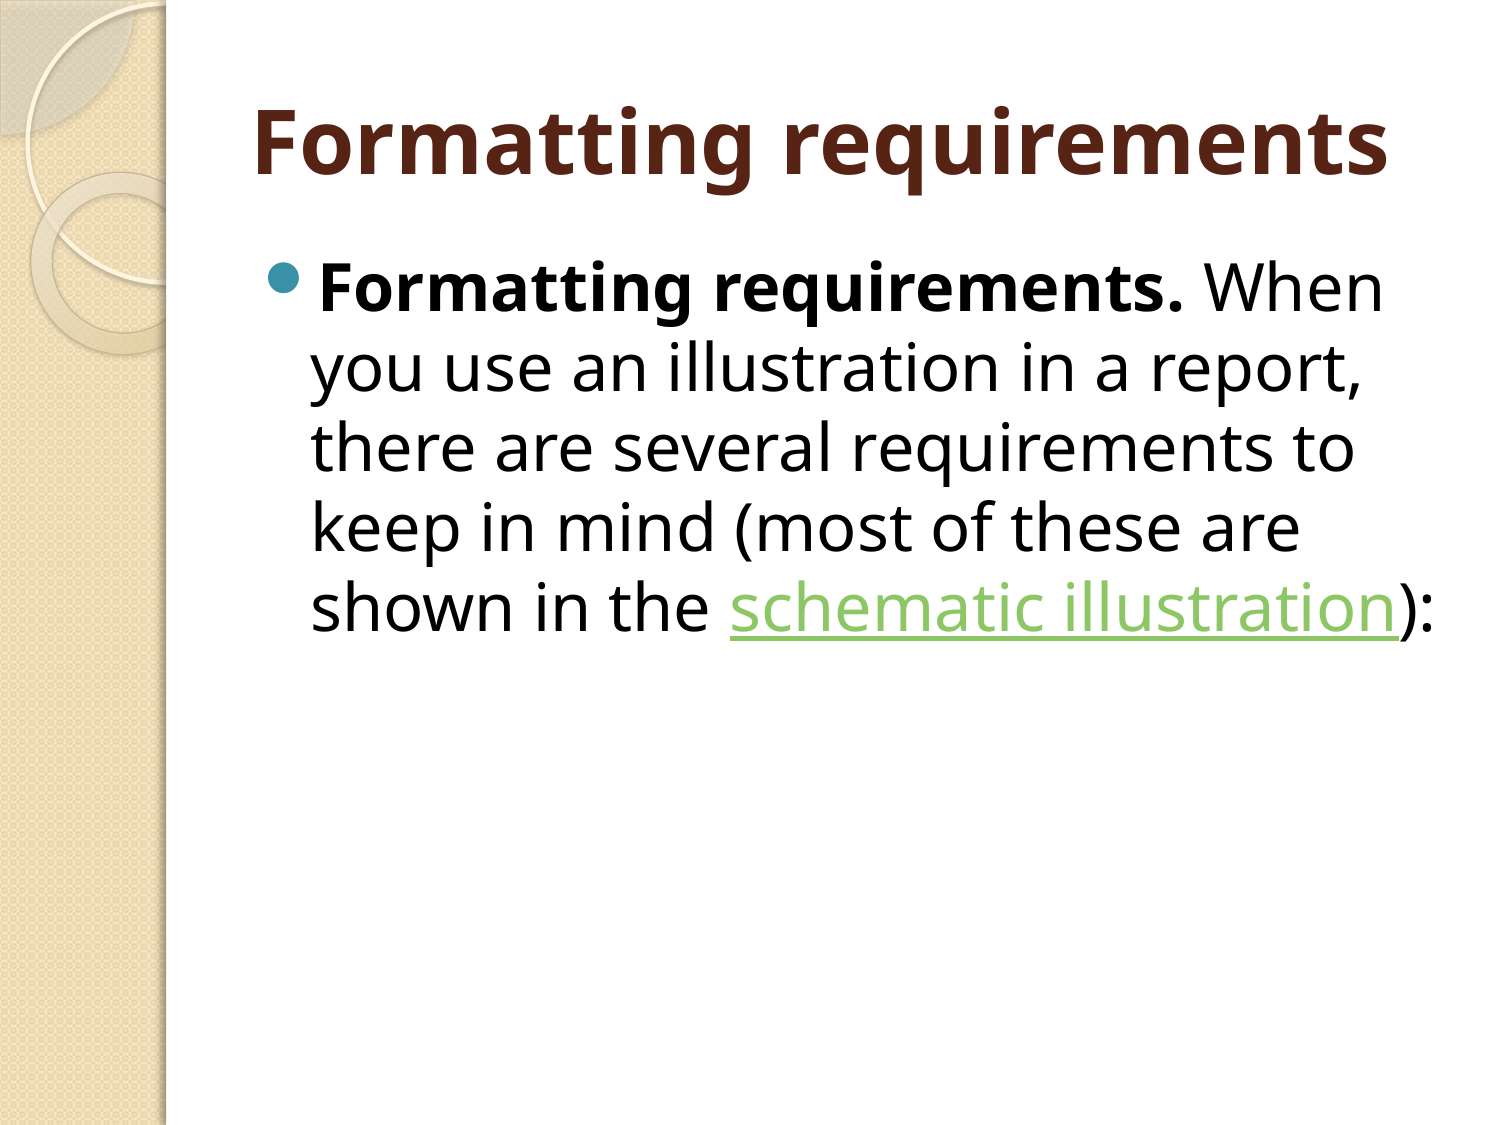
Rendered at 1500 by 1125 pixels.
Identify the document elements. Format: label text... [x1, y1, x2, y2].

list Formatting requirements. When you use an illustration in a report, there are several requirements to keep in mind (most of these are shown in the schematic illustration): [235, 237, 1466, 1025]
title Formatting requirements [235, 45, 1466, 233]
